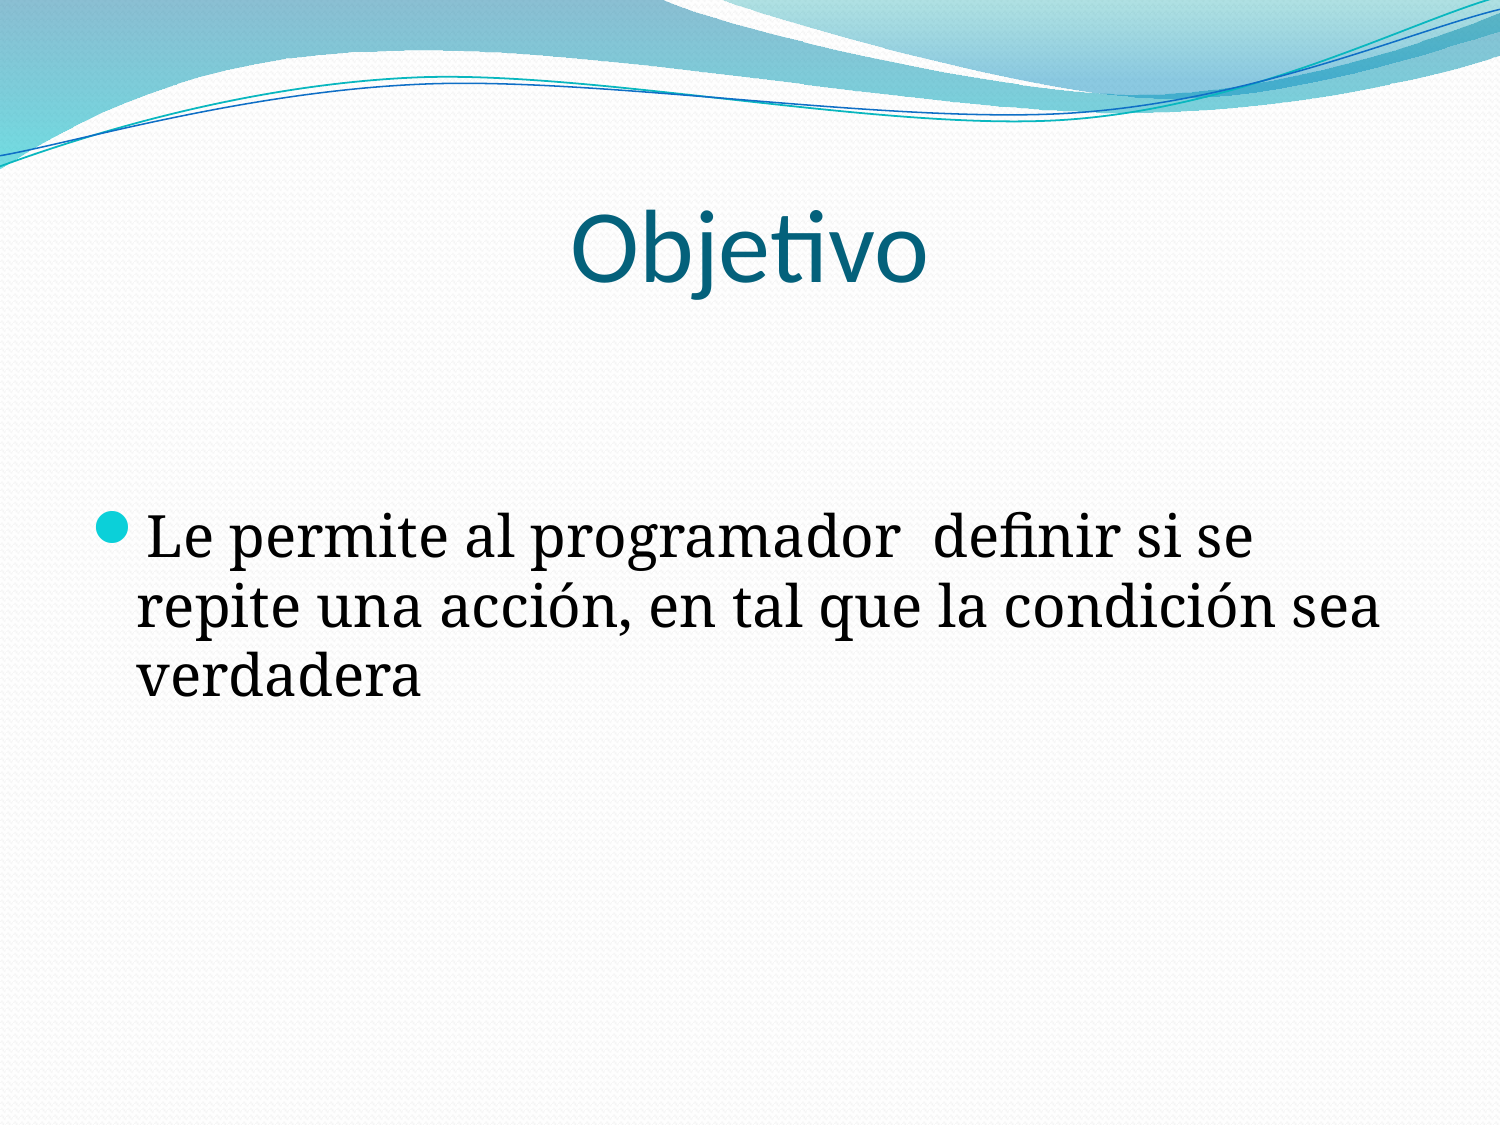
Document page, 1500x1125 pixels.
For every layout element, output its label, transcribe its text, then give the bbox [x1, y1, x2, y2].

list Le permite al programador definir si se repite una acción, en tal que la condición sea verdadera [76, 491, 1427, 784]
title Objetivo [75, 115, 1425, 303]
